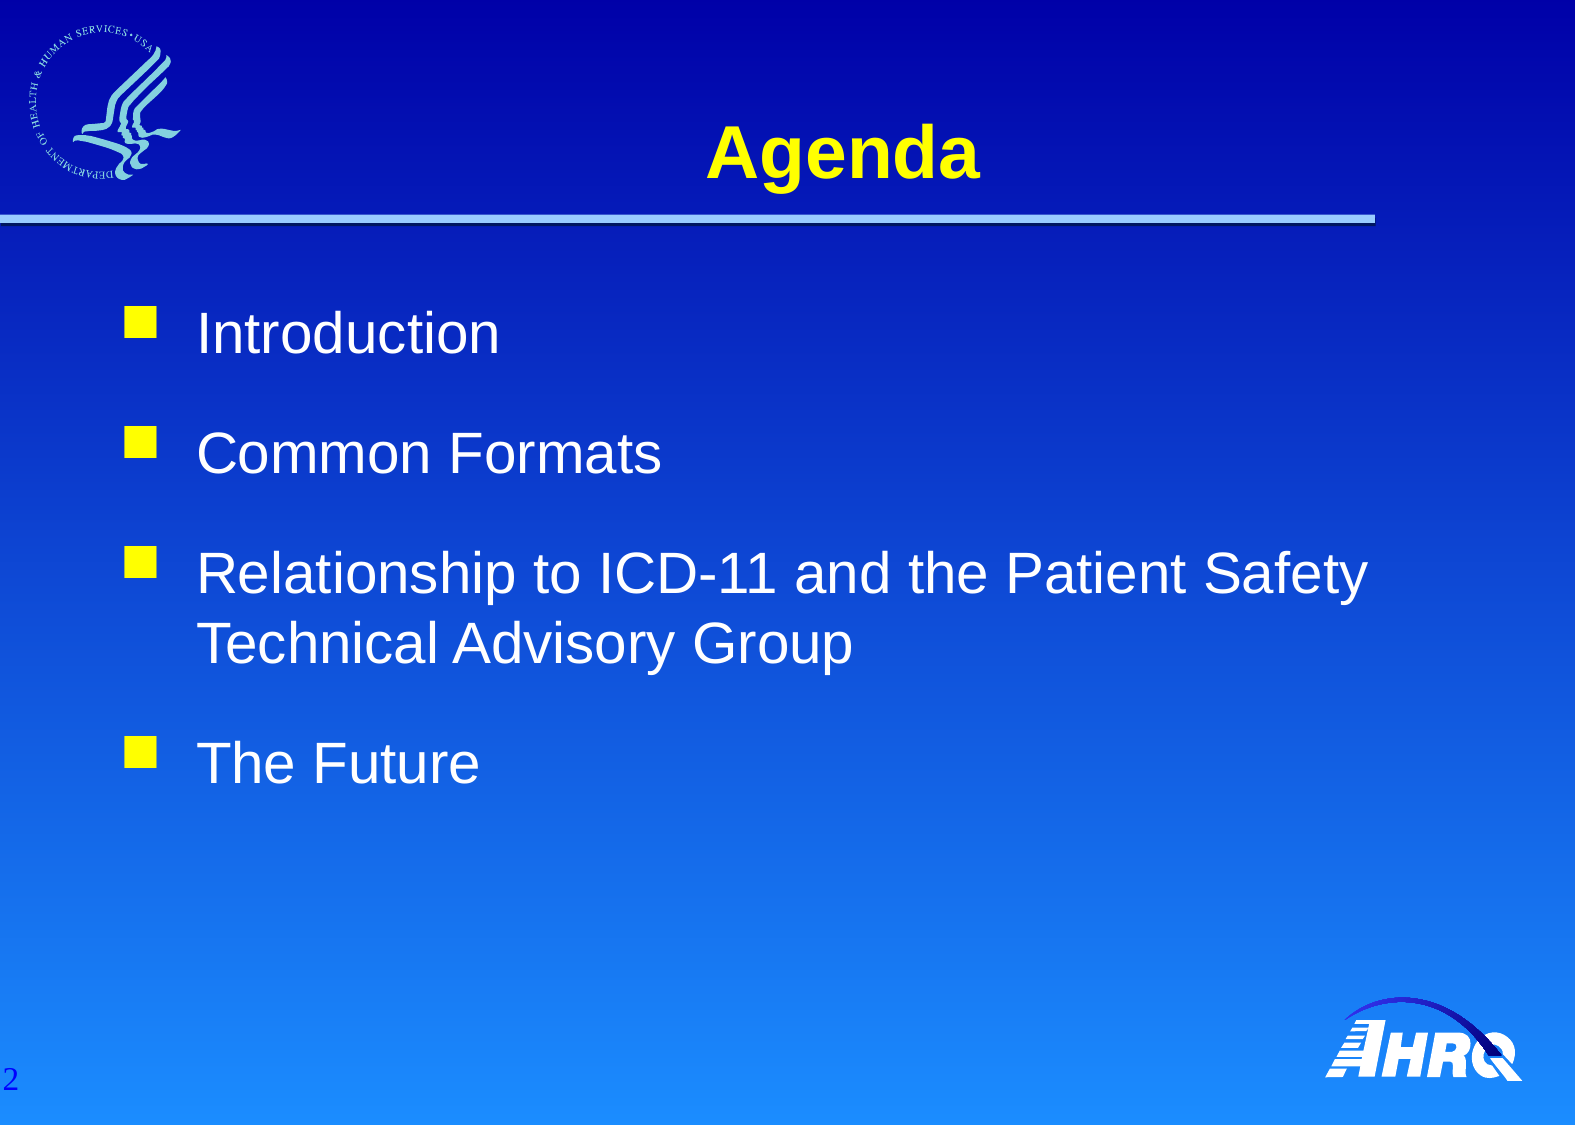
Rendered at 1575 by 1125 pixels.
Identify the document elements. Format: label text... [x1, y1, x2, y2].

title Agenda [203, 56, 1483, 202]
list Introduction Common Formats Relationship to ICD-11 and the Patient Safety Technical Advisory Group The Future [104, 286, 1483, 763]
